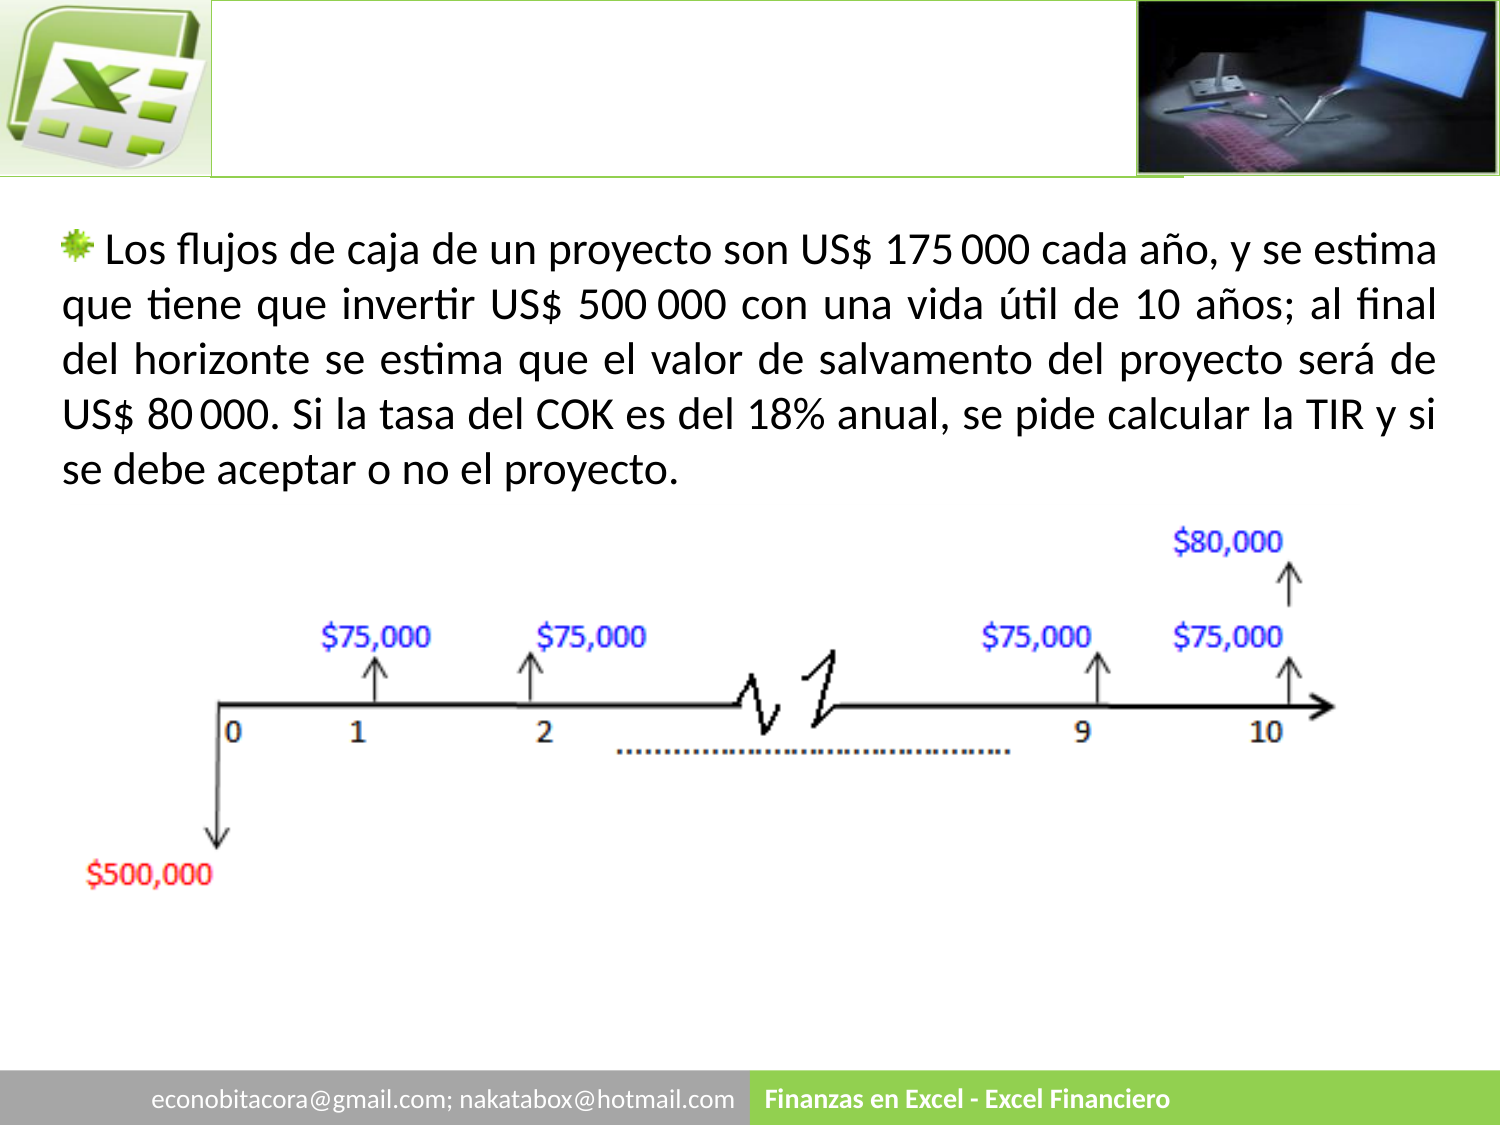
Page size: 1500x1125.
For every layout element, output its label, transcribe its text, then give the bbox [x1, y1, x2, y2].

picture [70, 503, 1360, 915]
picture [0, 0, 212, 177]
text_box Finanzas en Excel - Excel Financiero [749, 1070, 1500, 1125]
text_box econobitacora@gmail.com; nakatabox@hotmail.com [0, 1070, 749, 1125]
text_box [212, 0, 1134, 178]
text_box Los flujos de caja de un proyecto son US$ 175 000 cada año, y se estima que tiene que invertir US$ 500 000 con una vida útil de 10 años; al final del horizonte se estima que el valor de salvamento del proyecto será de US$ 80 000. Si la tasa del COK es del 18% anual, se pide calcular la TIR y si se debe aceptar o no el proyecto. [46, 210, 1454, 504]
picture [1136, 0, 1500, 177]
picture [61, 229, 94, 262]
